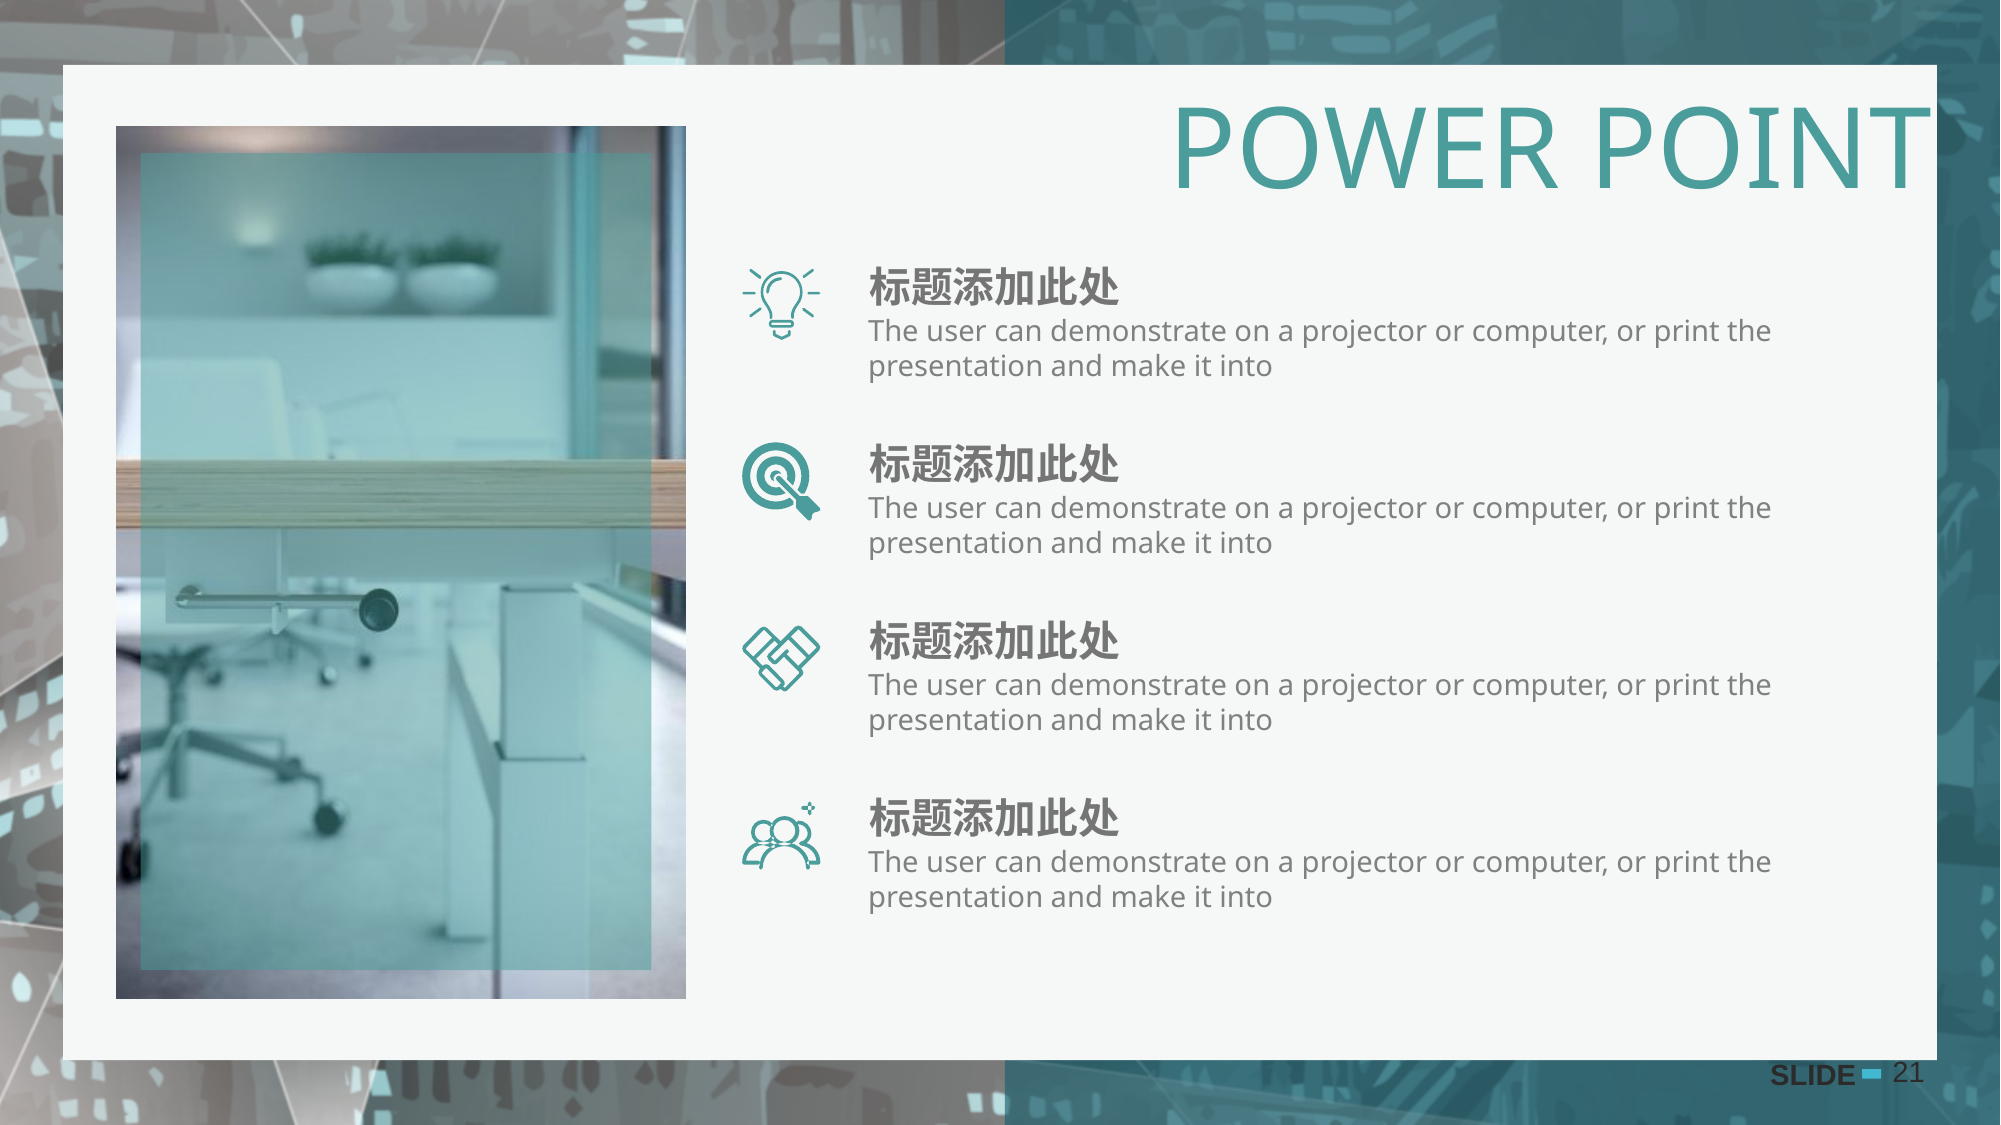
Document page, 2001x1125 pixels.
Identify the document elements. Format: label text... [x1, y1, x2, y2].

picture [0, 0, 1004, 1125]
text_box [742, 607, 1808, 710]
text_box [742, 784, 1808, 887]
text_box POWER POINT [1153, 68, 1947, 219]
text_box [742, 253, 1808, 356]
picture [116, 126, 686, 999]
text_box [742, 430, 1808, 533]
